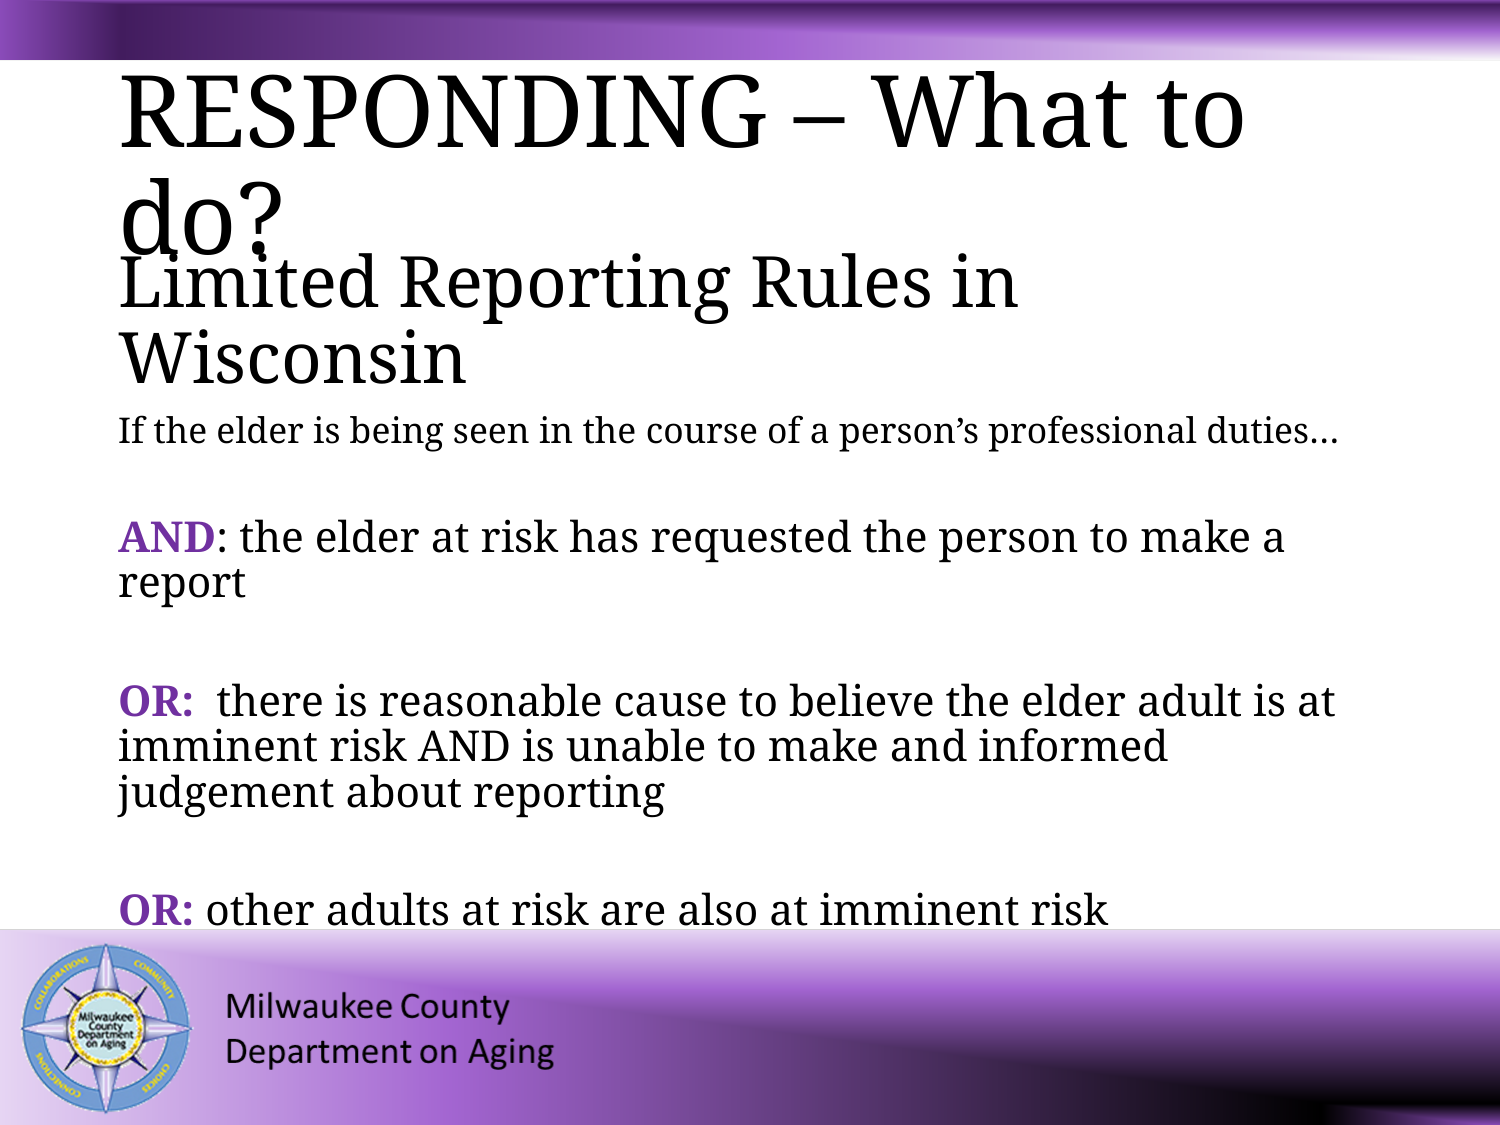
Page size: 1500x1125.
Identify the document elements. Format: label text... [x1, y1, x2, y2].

list Limited Reporting Rules in Wisconsin If the elder is being seen in the course of a person’s professional duties… AND: the elder at risk has requested the person to make a report OR: there is reasonable cause to believe the elder adult is at imminent risk AND is unable to make and informed judgement about reporting OR: other adults at risk are also at imminent risk [103, 238, 1397, 953]
picture [0, 0, 1500, 1125]
title RESPONDING – What to do? [103, 59, 1397, 238]
